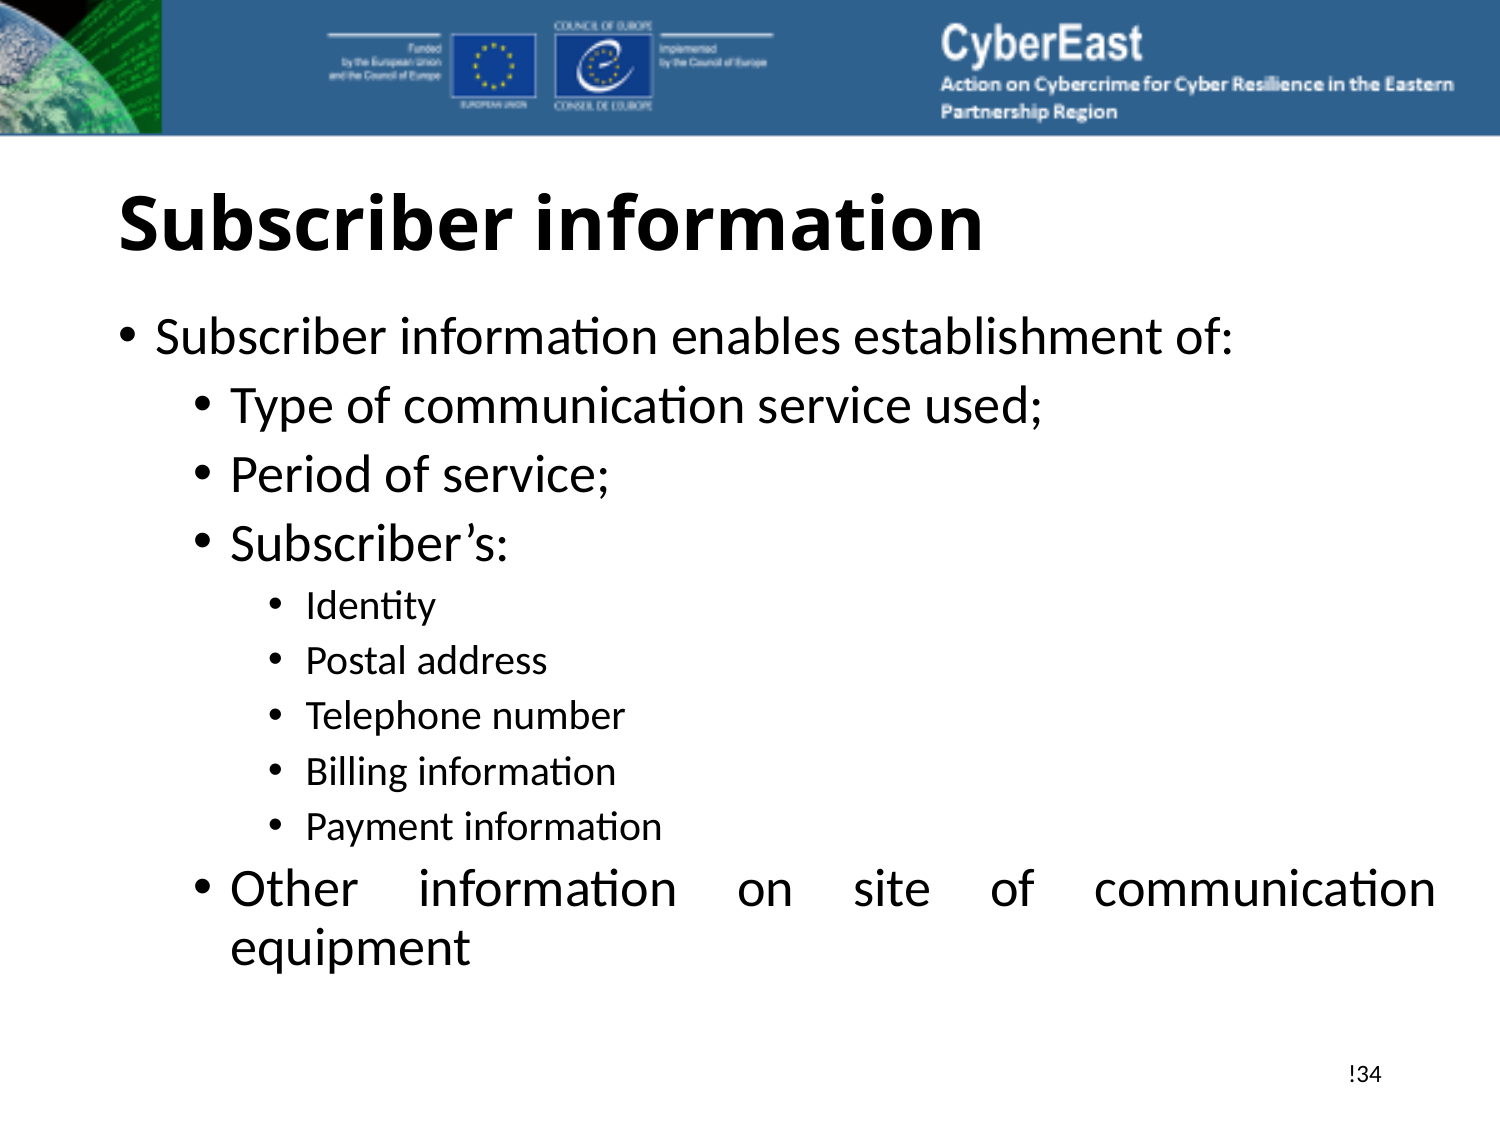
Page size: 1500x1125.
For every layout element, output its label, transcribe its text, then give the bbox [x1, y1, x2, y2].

list Subscriber information enables establishment of: Type of communication service used; Period of service; Subscriber’s: Identity Postal address Telephone number Billing information Payment information Other information on site of communication equipment [103, 300, 1454, 1043]
title Subscriber information [103, 117, 1397, 300]
slide_number !34 [1059, 1042, 1397, 1103]
picture [0, 0, 1500, 1125]
